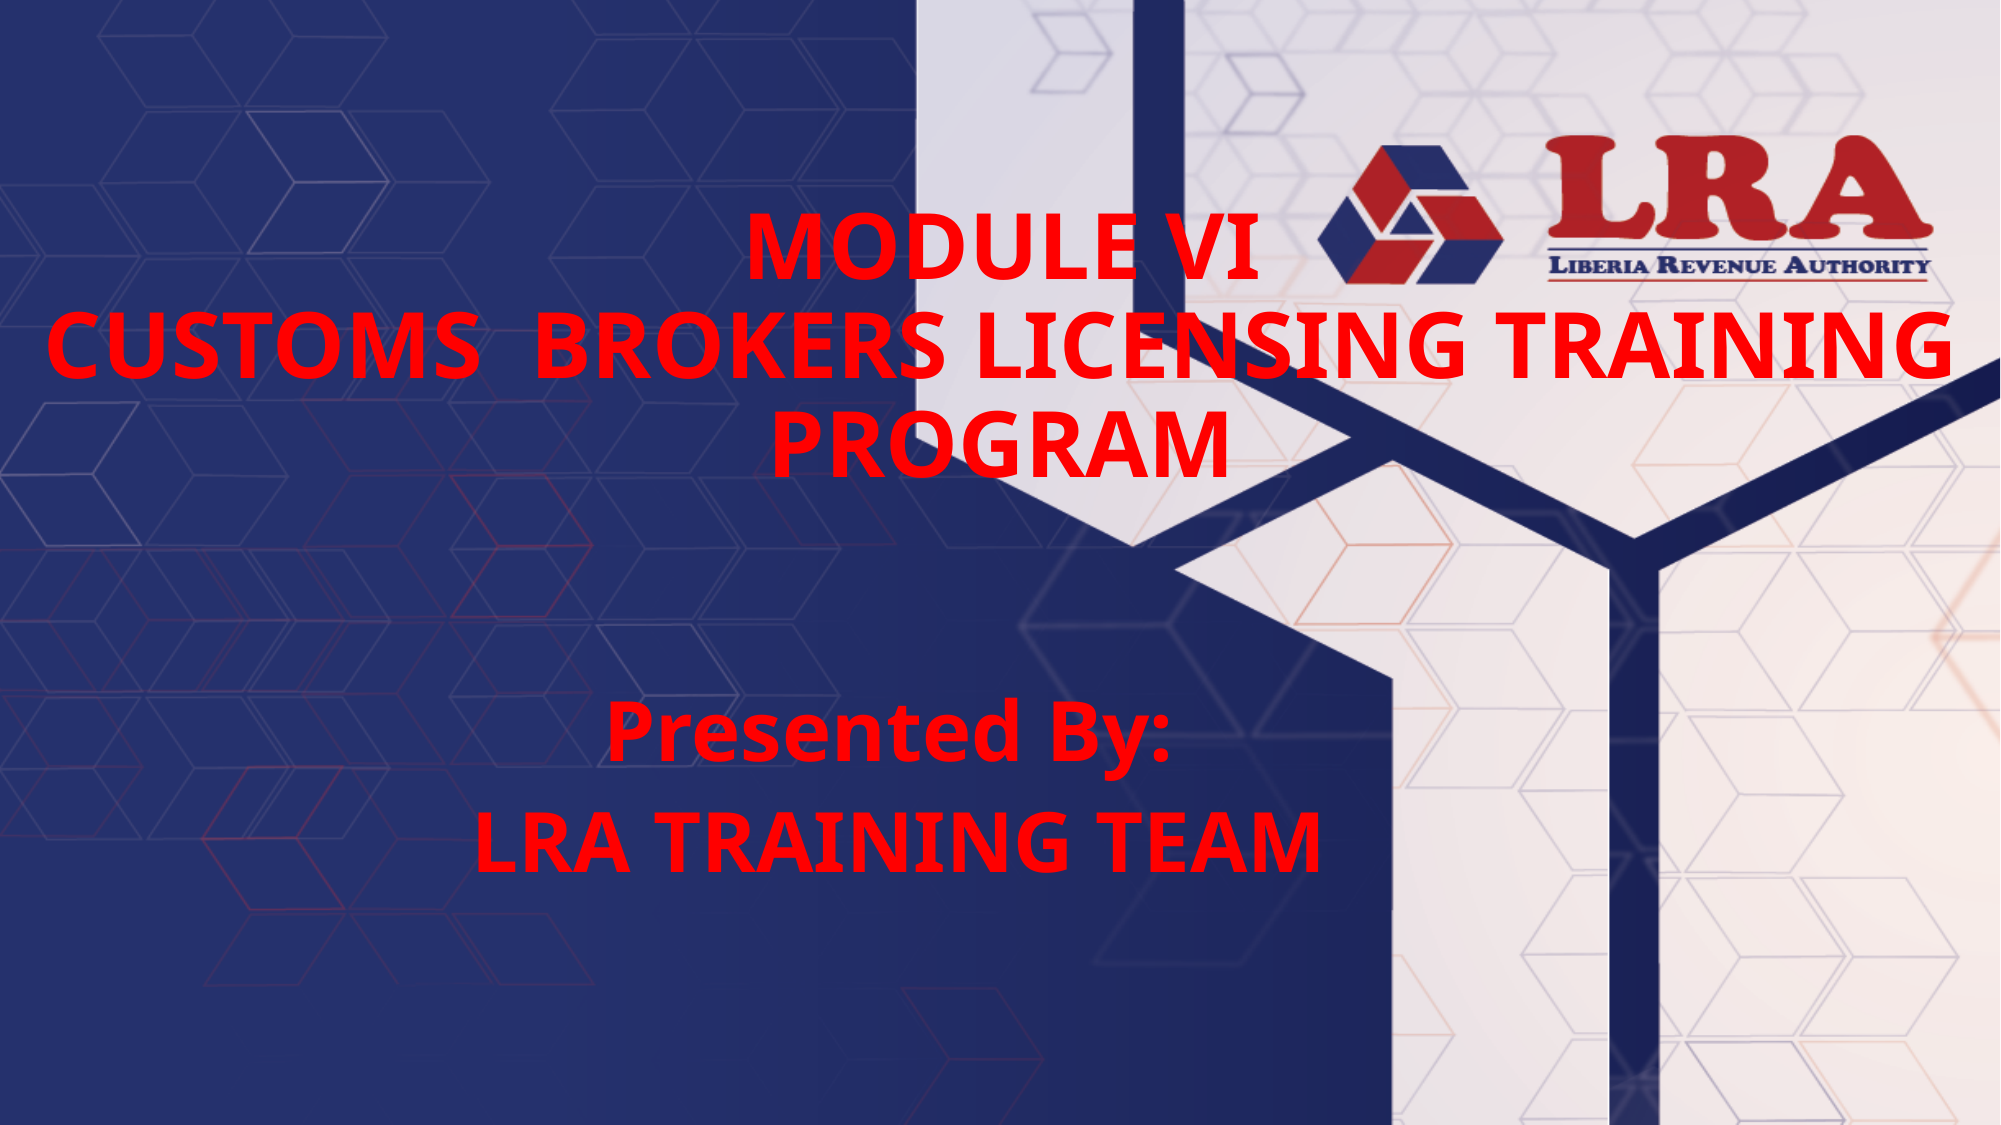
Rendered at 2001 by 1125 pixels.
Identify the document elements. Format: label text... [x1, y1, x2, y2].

picture [0, 0, 2001, 1125]
title MODULE VI CUSTOMS BROKERS LICENSING TRAINING PROGRAM [24, 0, 1980, 641]
subtitle Presented By: LRA TRAINING TEAM [24, 682, 1775, 1053]
